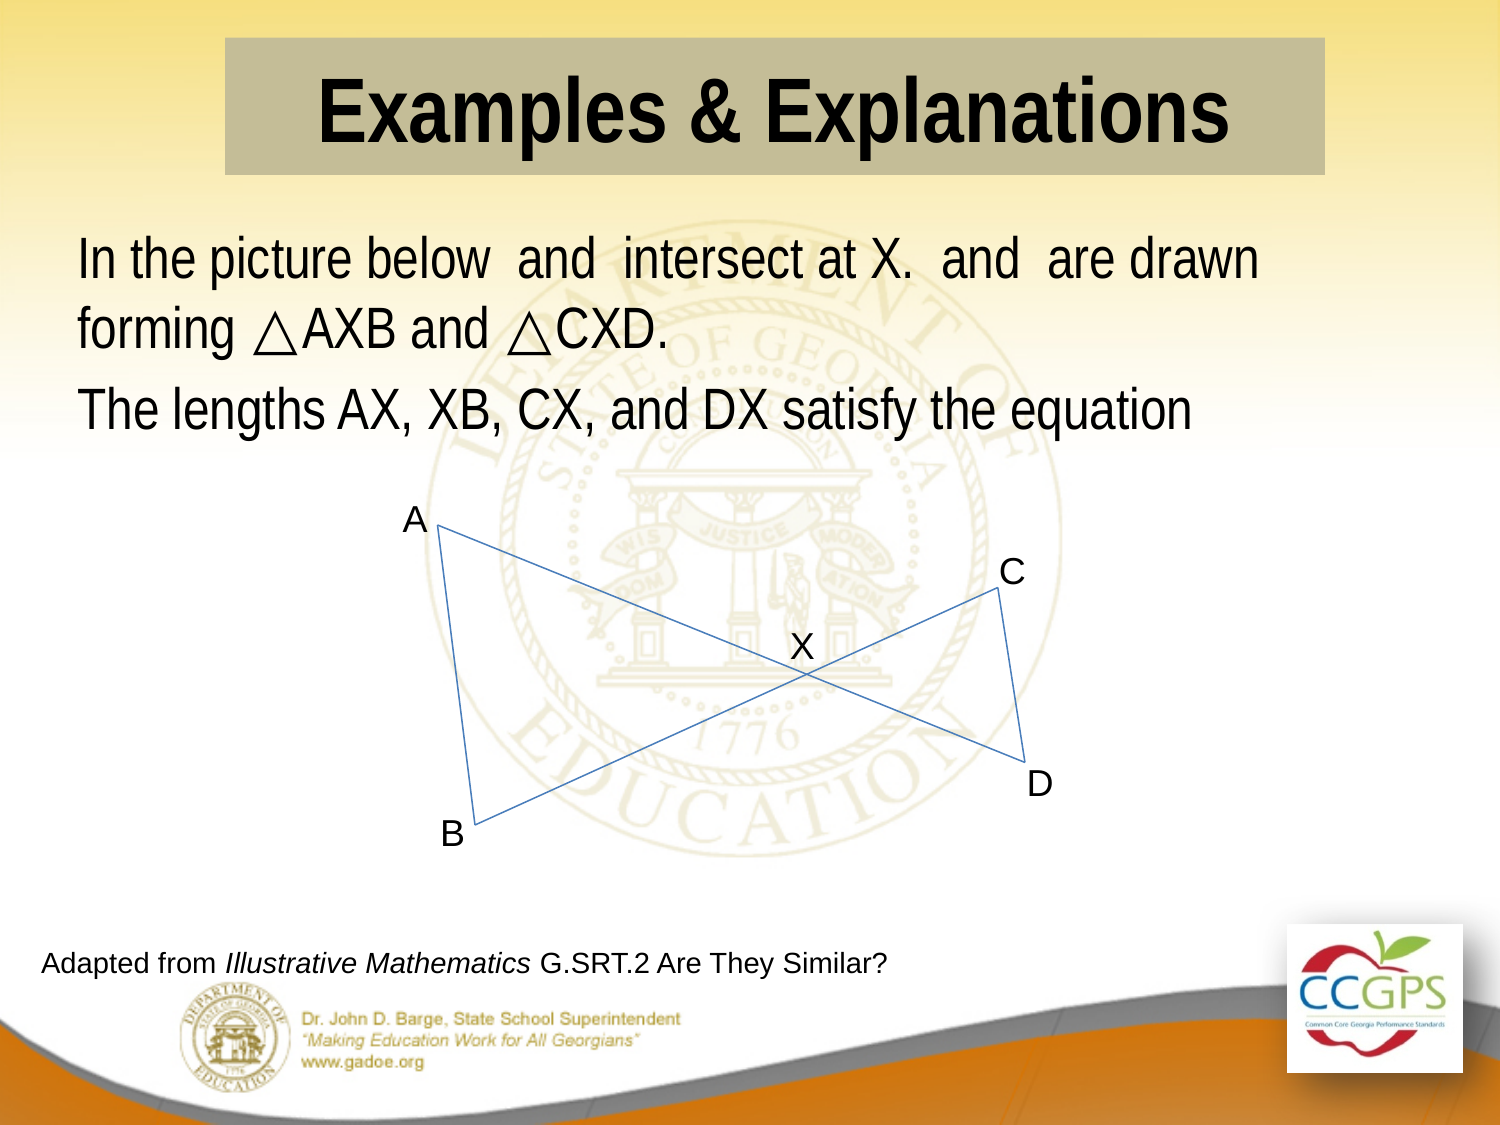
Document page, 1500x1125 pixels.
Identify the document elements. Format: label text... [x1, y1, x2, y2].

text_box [387, 487, 1070, 863]
text_box Adapted from Illustrative Mathematics G.SRT.2 Are They Similar? [26, 937, 904, 988]
title Examples & Explanations [224, 37, 1326, 176]
picture [0, 0, 1500, 1125]
